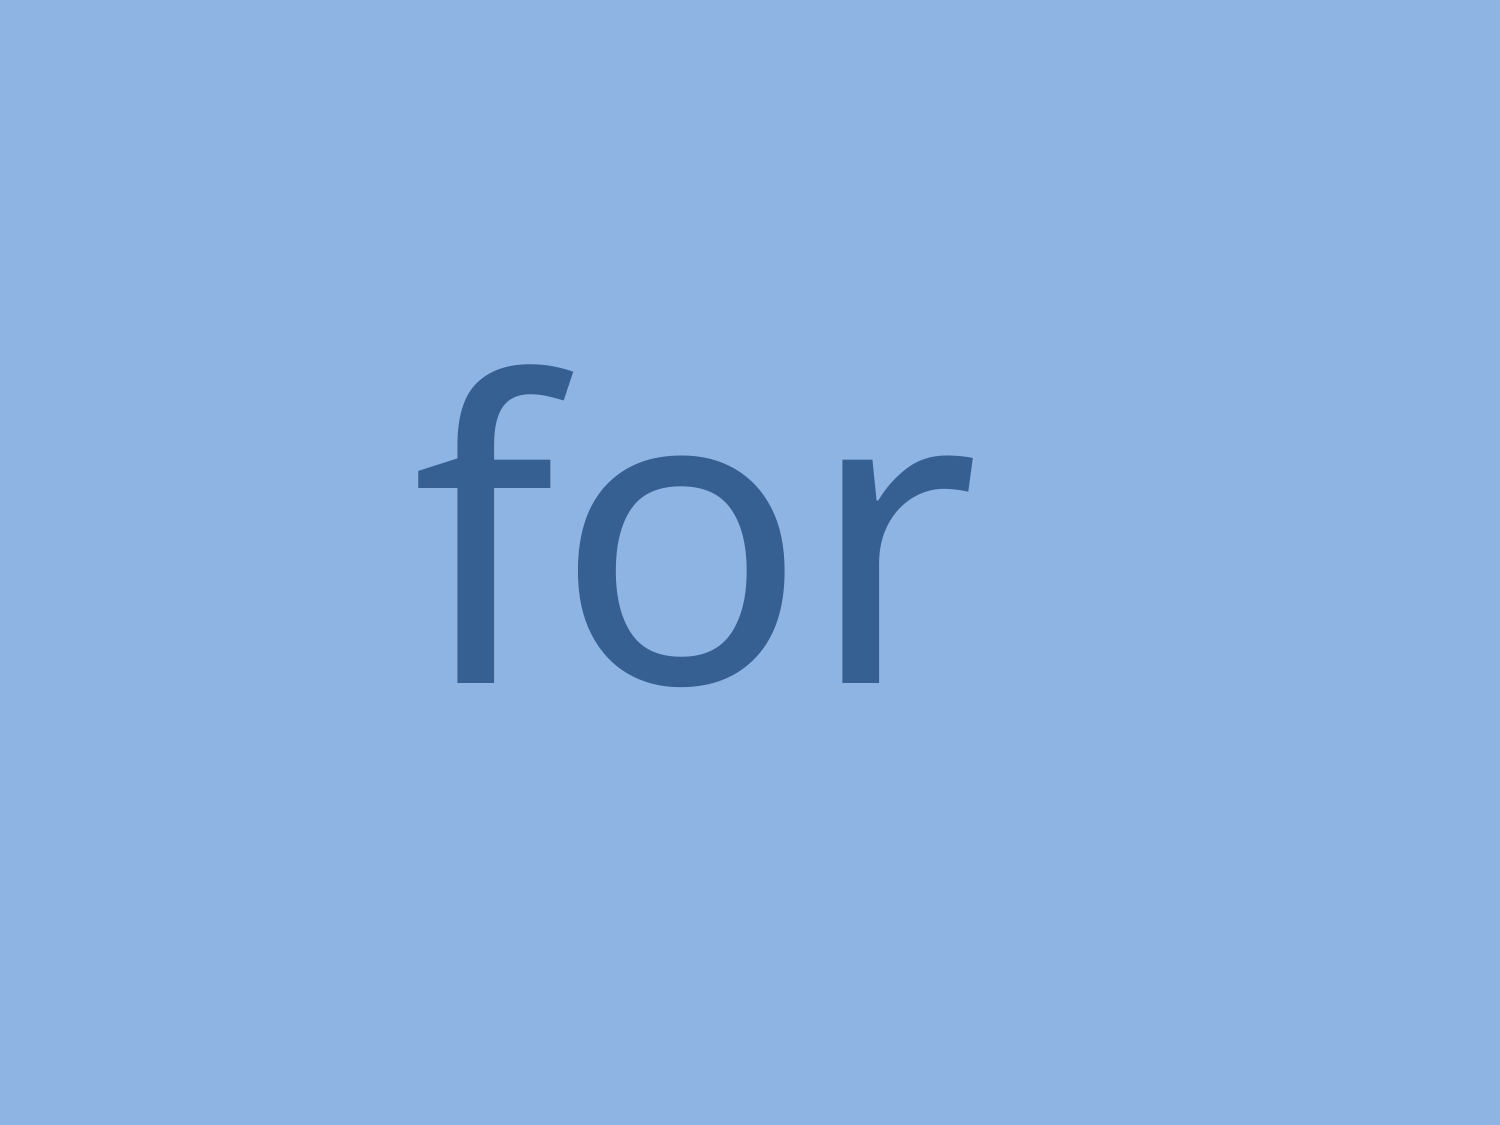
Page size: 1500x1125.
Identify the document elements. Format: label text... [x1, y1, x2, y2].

text_box for [41, 259, 1459, 775]
